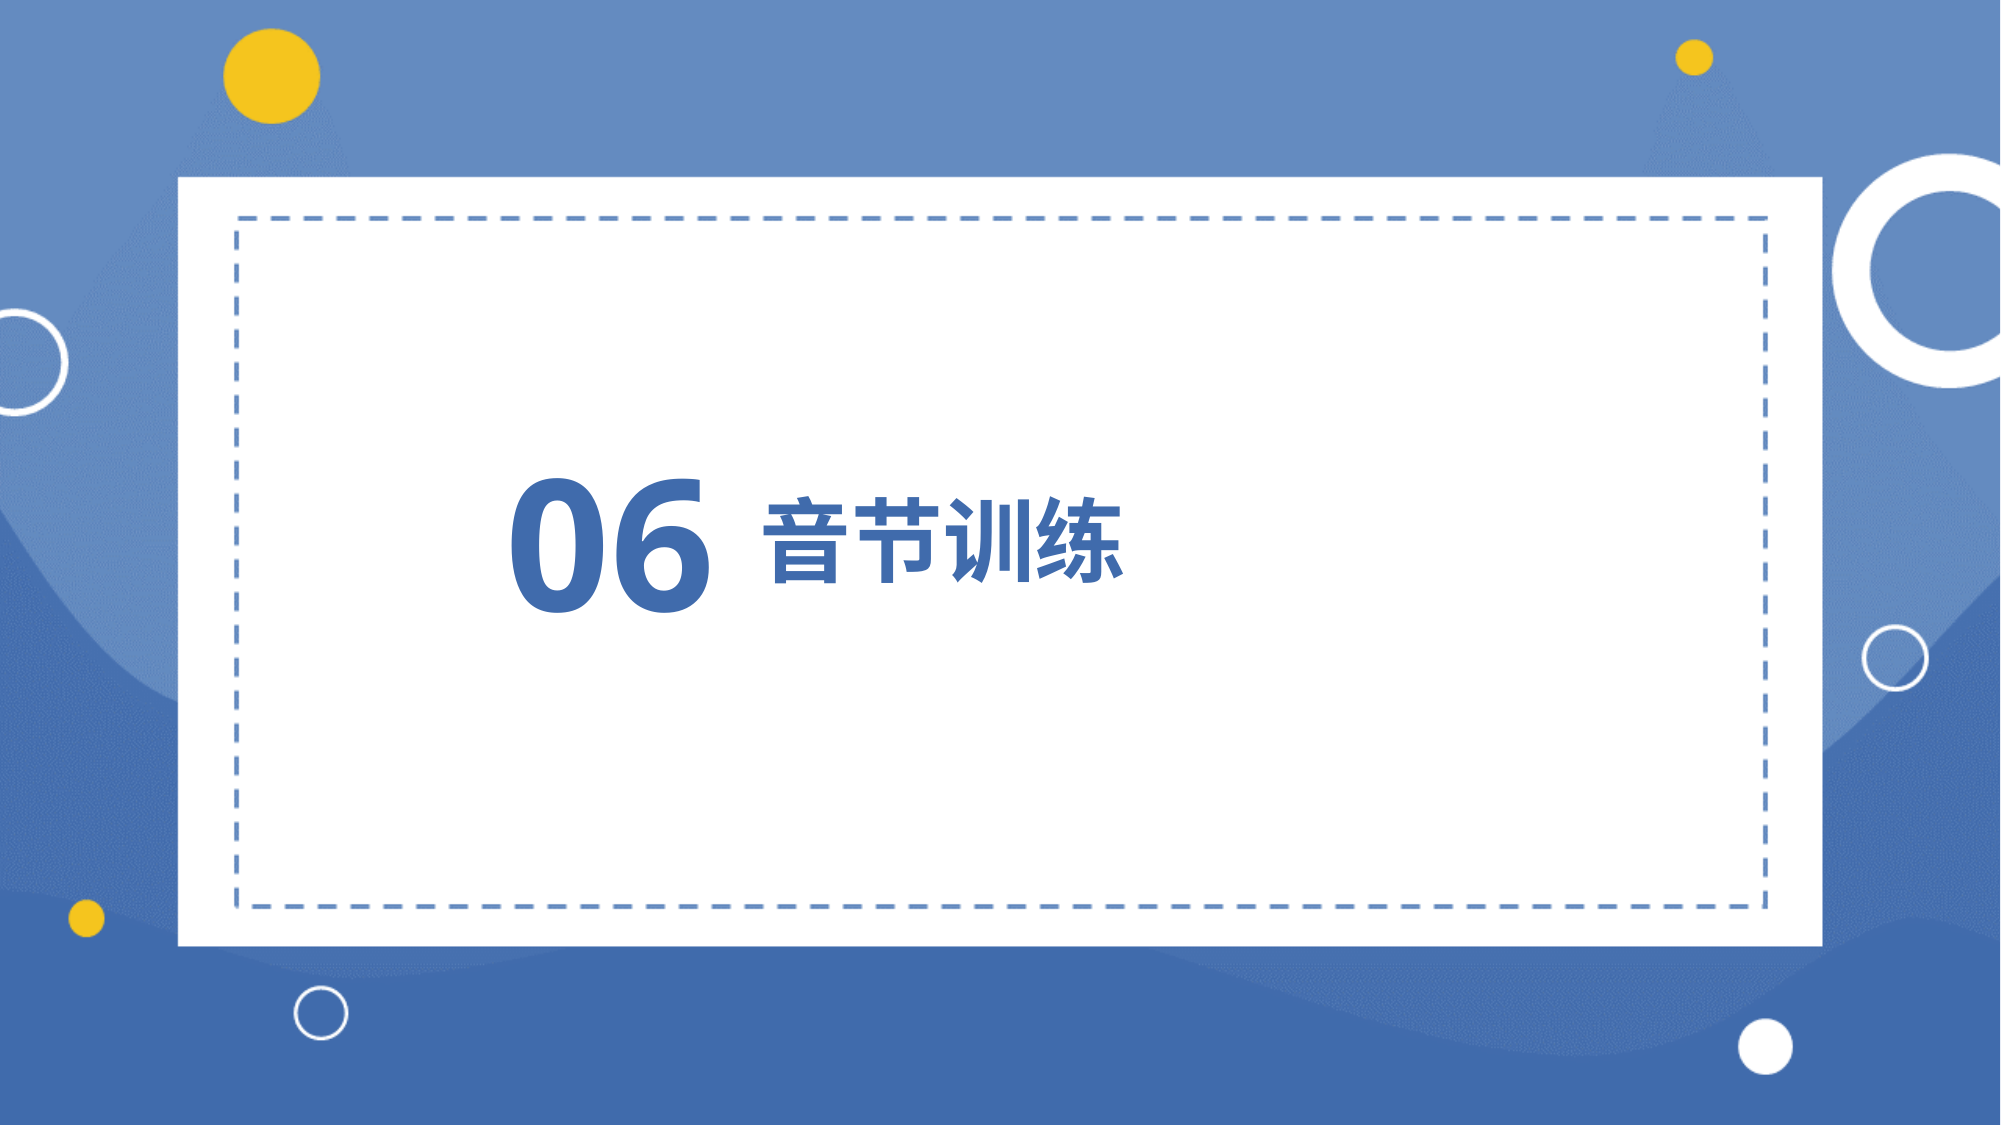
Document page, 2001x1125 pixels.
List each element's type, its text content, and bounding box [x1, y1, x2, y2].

text_box 音节训练 [745, 476, 1142, 602]
picture [0, 0, 2001, 1125]
text_box 06 [490, 420, 730, 656]
